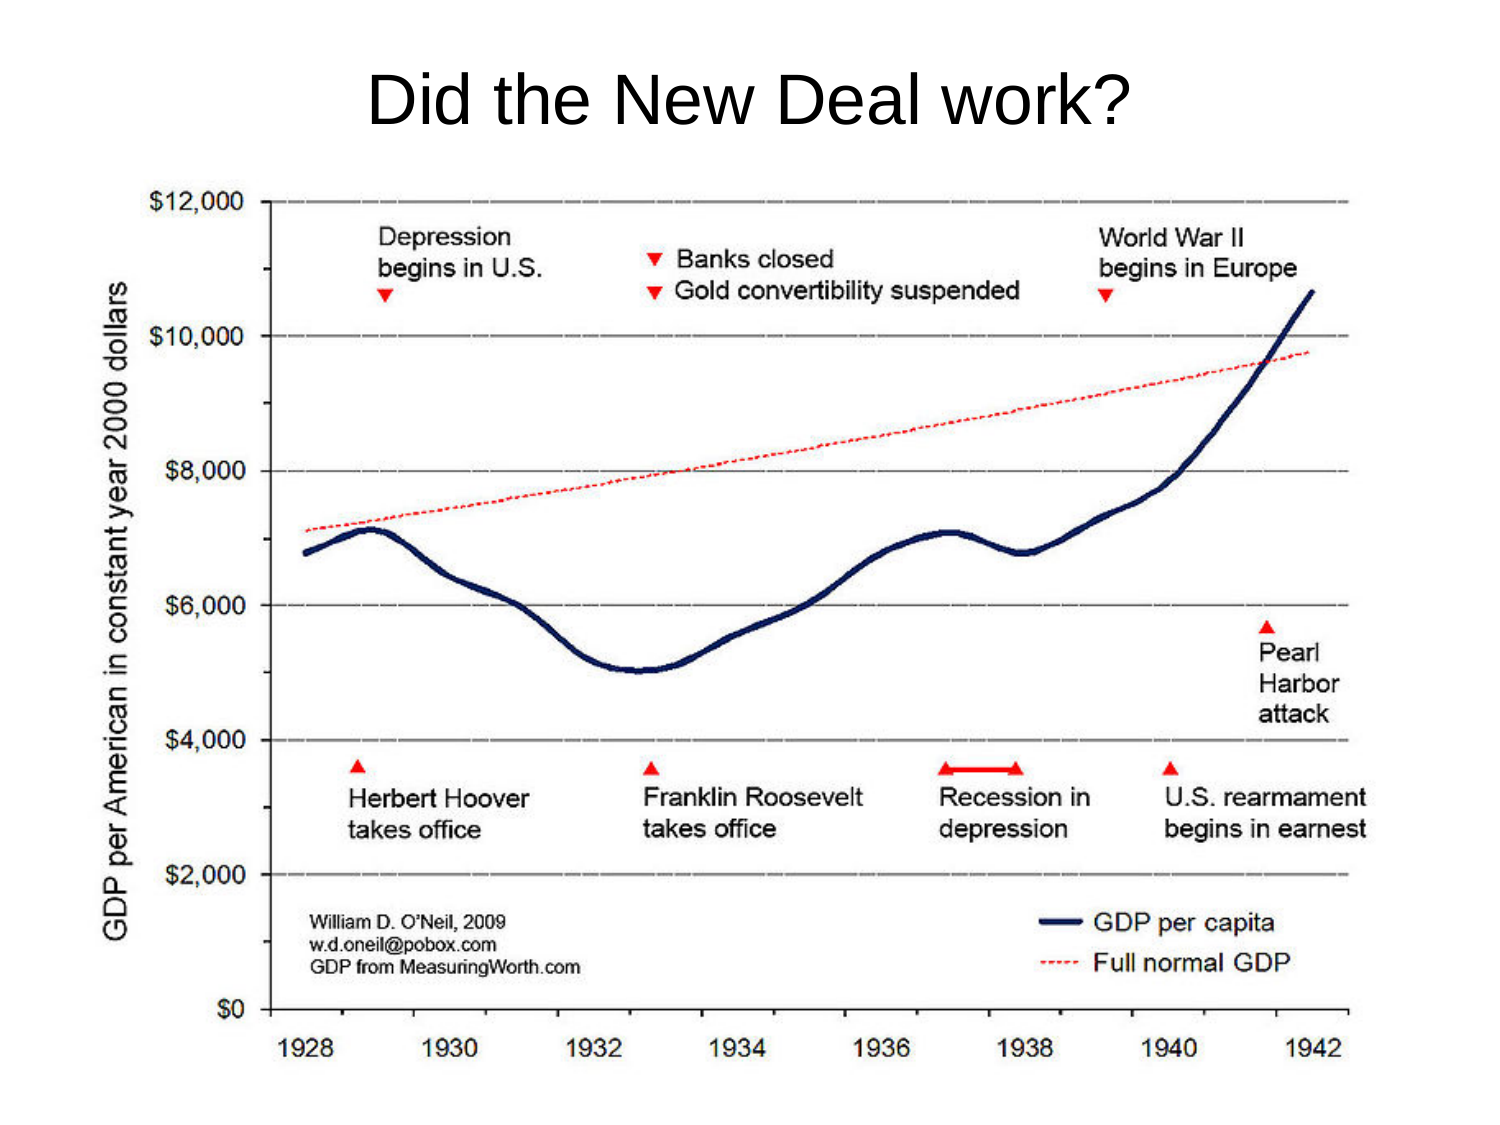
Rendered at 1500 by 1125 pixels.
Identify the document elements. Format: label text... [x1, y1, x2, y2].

picture [74, 167, 1389, 1081]
title Did the New Deal work? [75, 45, 1425, 233]
